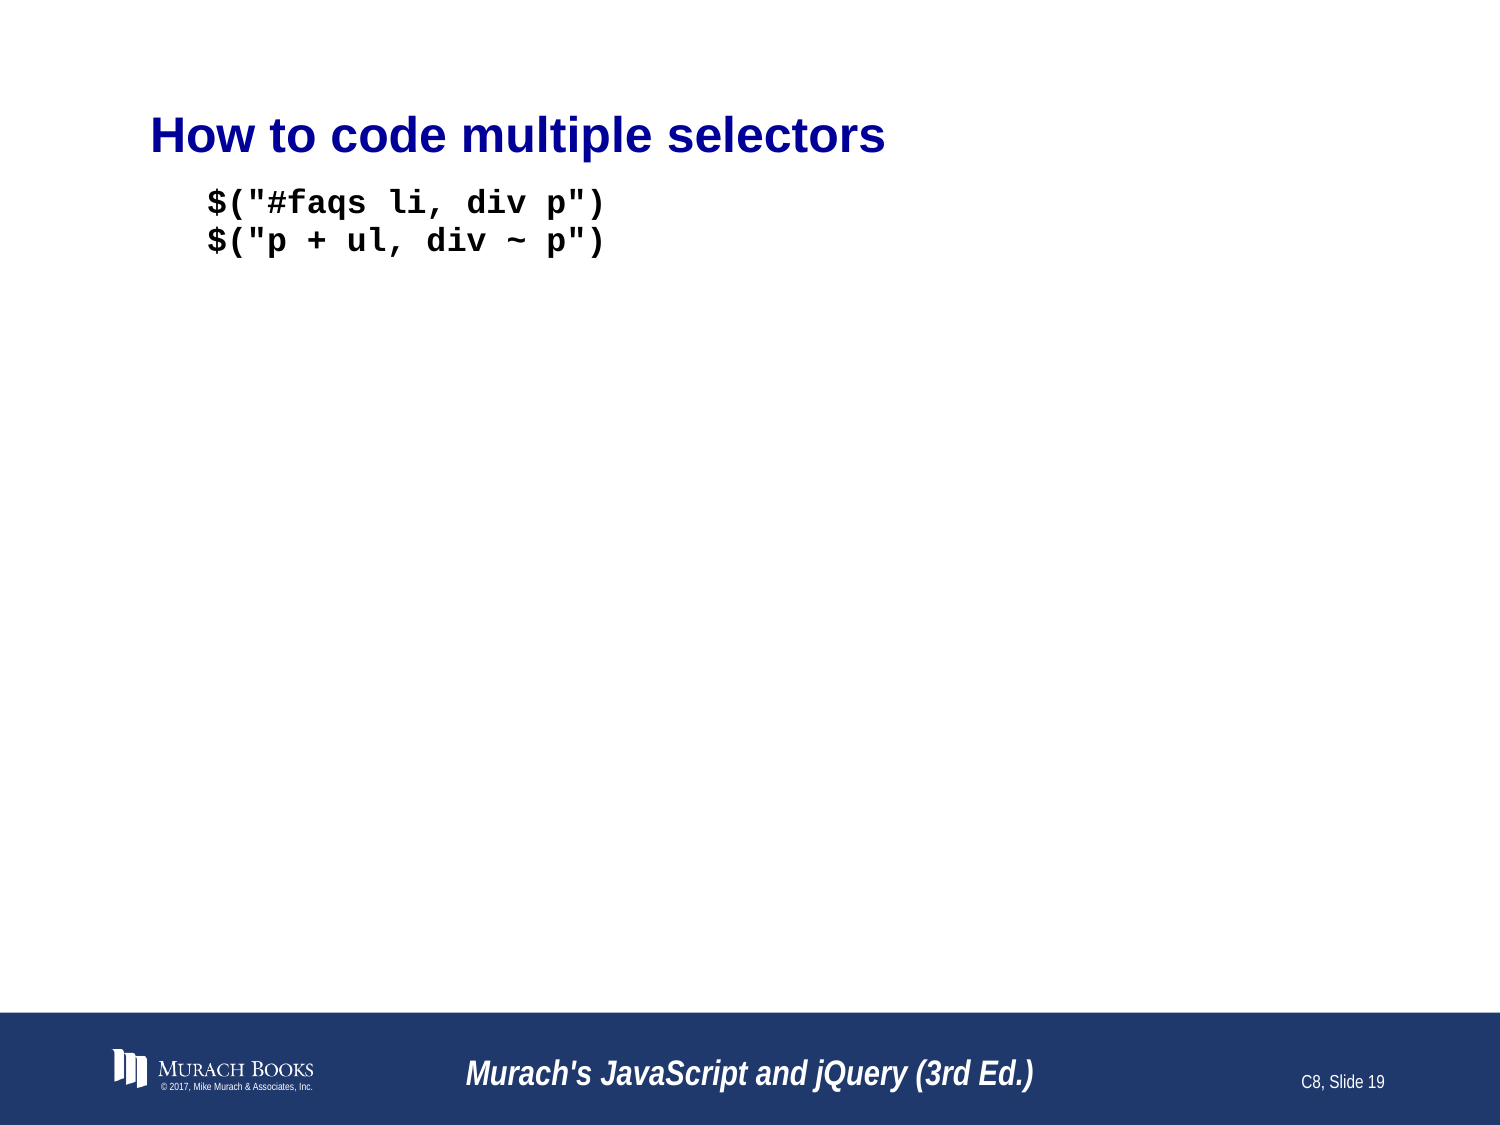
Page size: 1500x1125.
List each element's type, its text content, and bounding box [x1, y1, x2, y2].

slide_number Murach's JavaScript and jQuery (3rd Ed.) [463, 1025, 1050, 1100]
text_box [149, 185, 1348, 263]
slide_number C8, Slide 19 [1087, 1025, 1400, 1100]
footer © 2017, Mike Murach & Associates, Inc. [12, 1025, 463, 1100]
title How to code multiple selectors [150, 102, 1350, 164]
